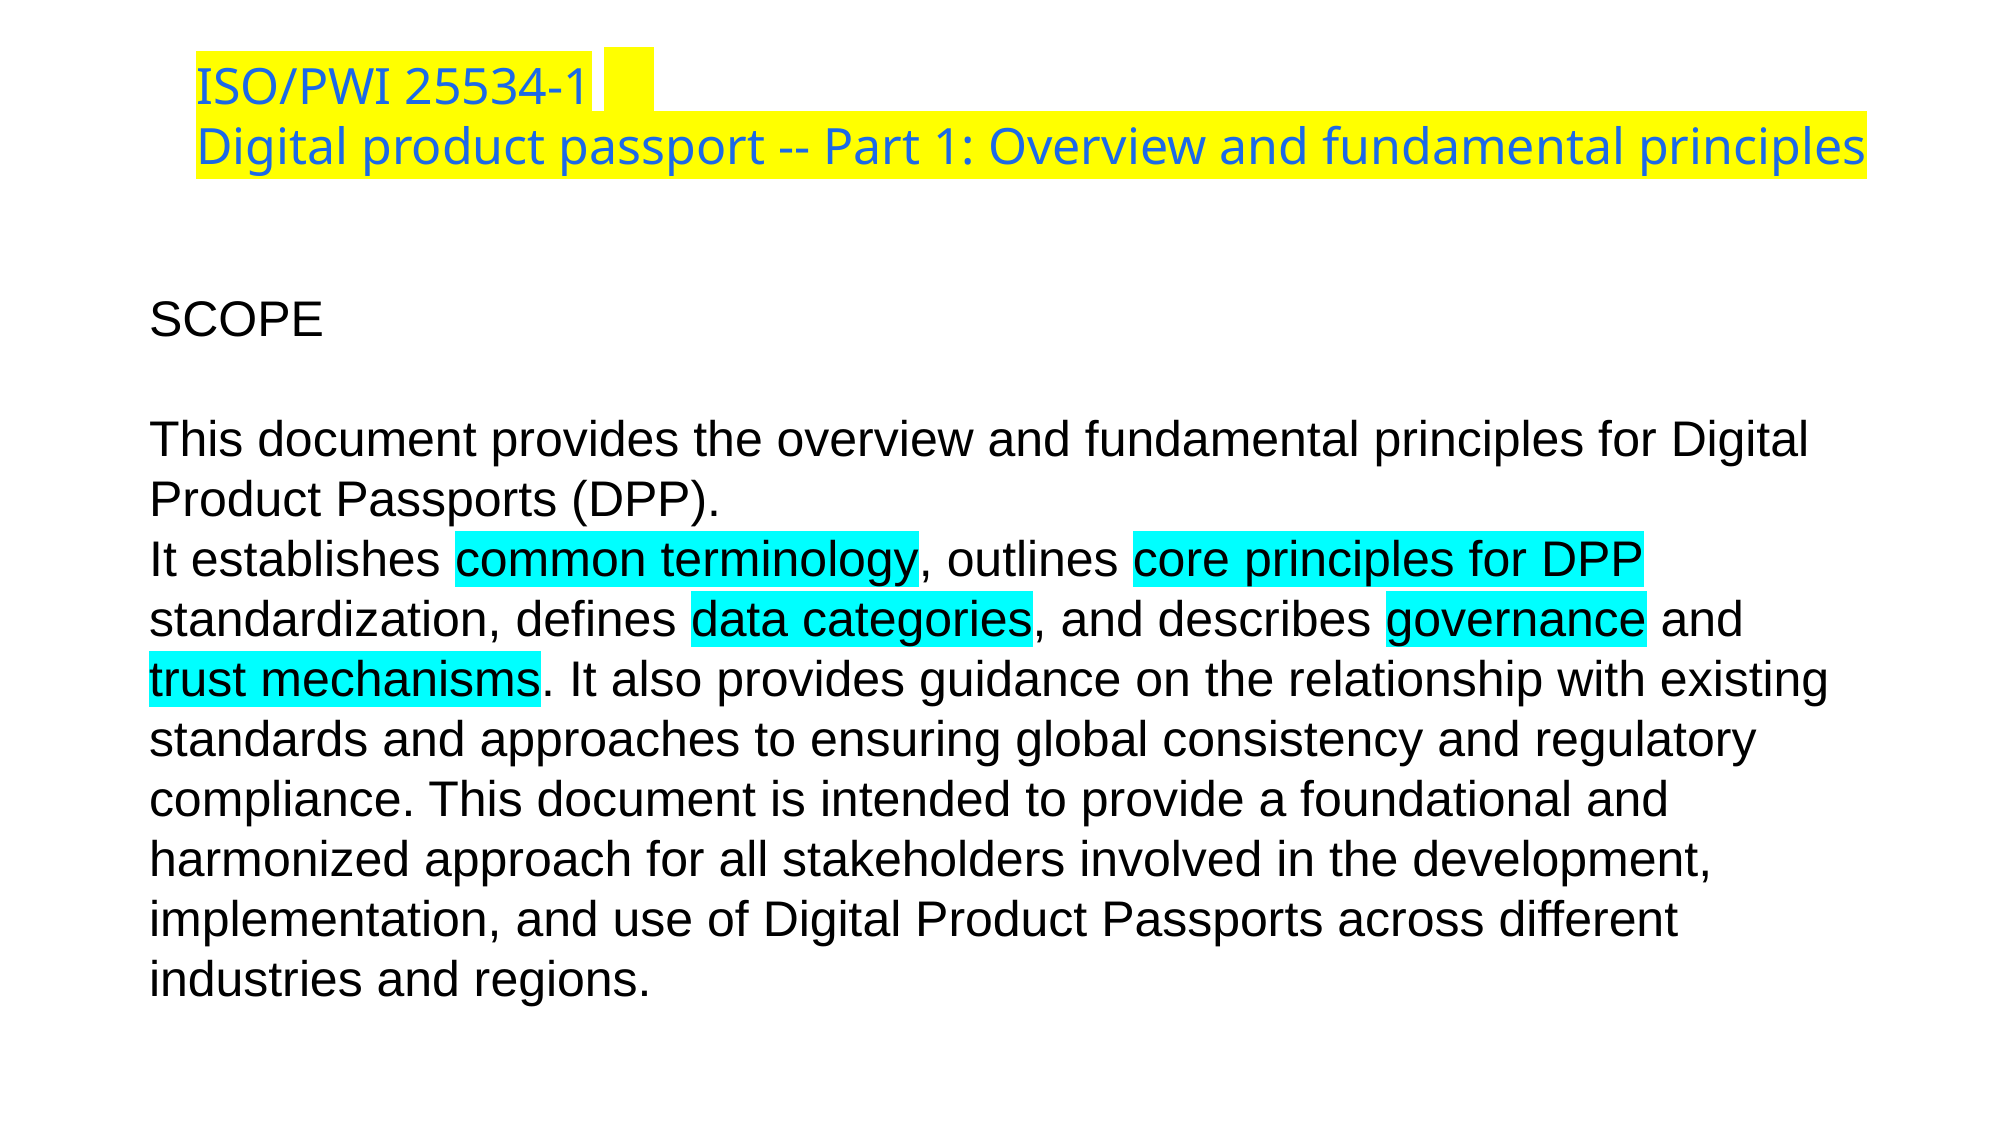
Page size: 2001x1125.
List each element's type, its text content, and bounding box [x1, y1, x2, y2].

text_box ISO/PWI 25534-1 Digital product passport -- Part 1: Overview and fundamental principles [181, 47, 1898, 183]
text_box SCOPE This document provides the overview and fundamental principles for Digital Product Passports (DPP). It establishes common terminology, outlines core principles for DPP standardization, defines data categories, and describes governance and trust mechanisms. It also provides guidance on the relationship with existing standards and approaches to ensuring global consistency and regulatory compliance. This document is intended to provide a foundational and harmonized approach for all stakeholders involved in the development, implementation, and use of Digital Product Passports across different industries and regions. [134, 278, 1866, 1014]
